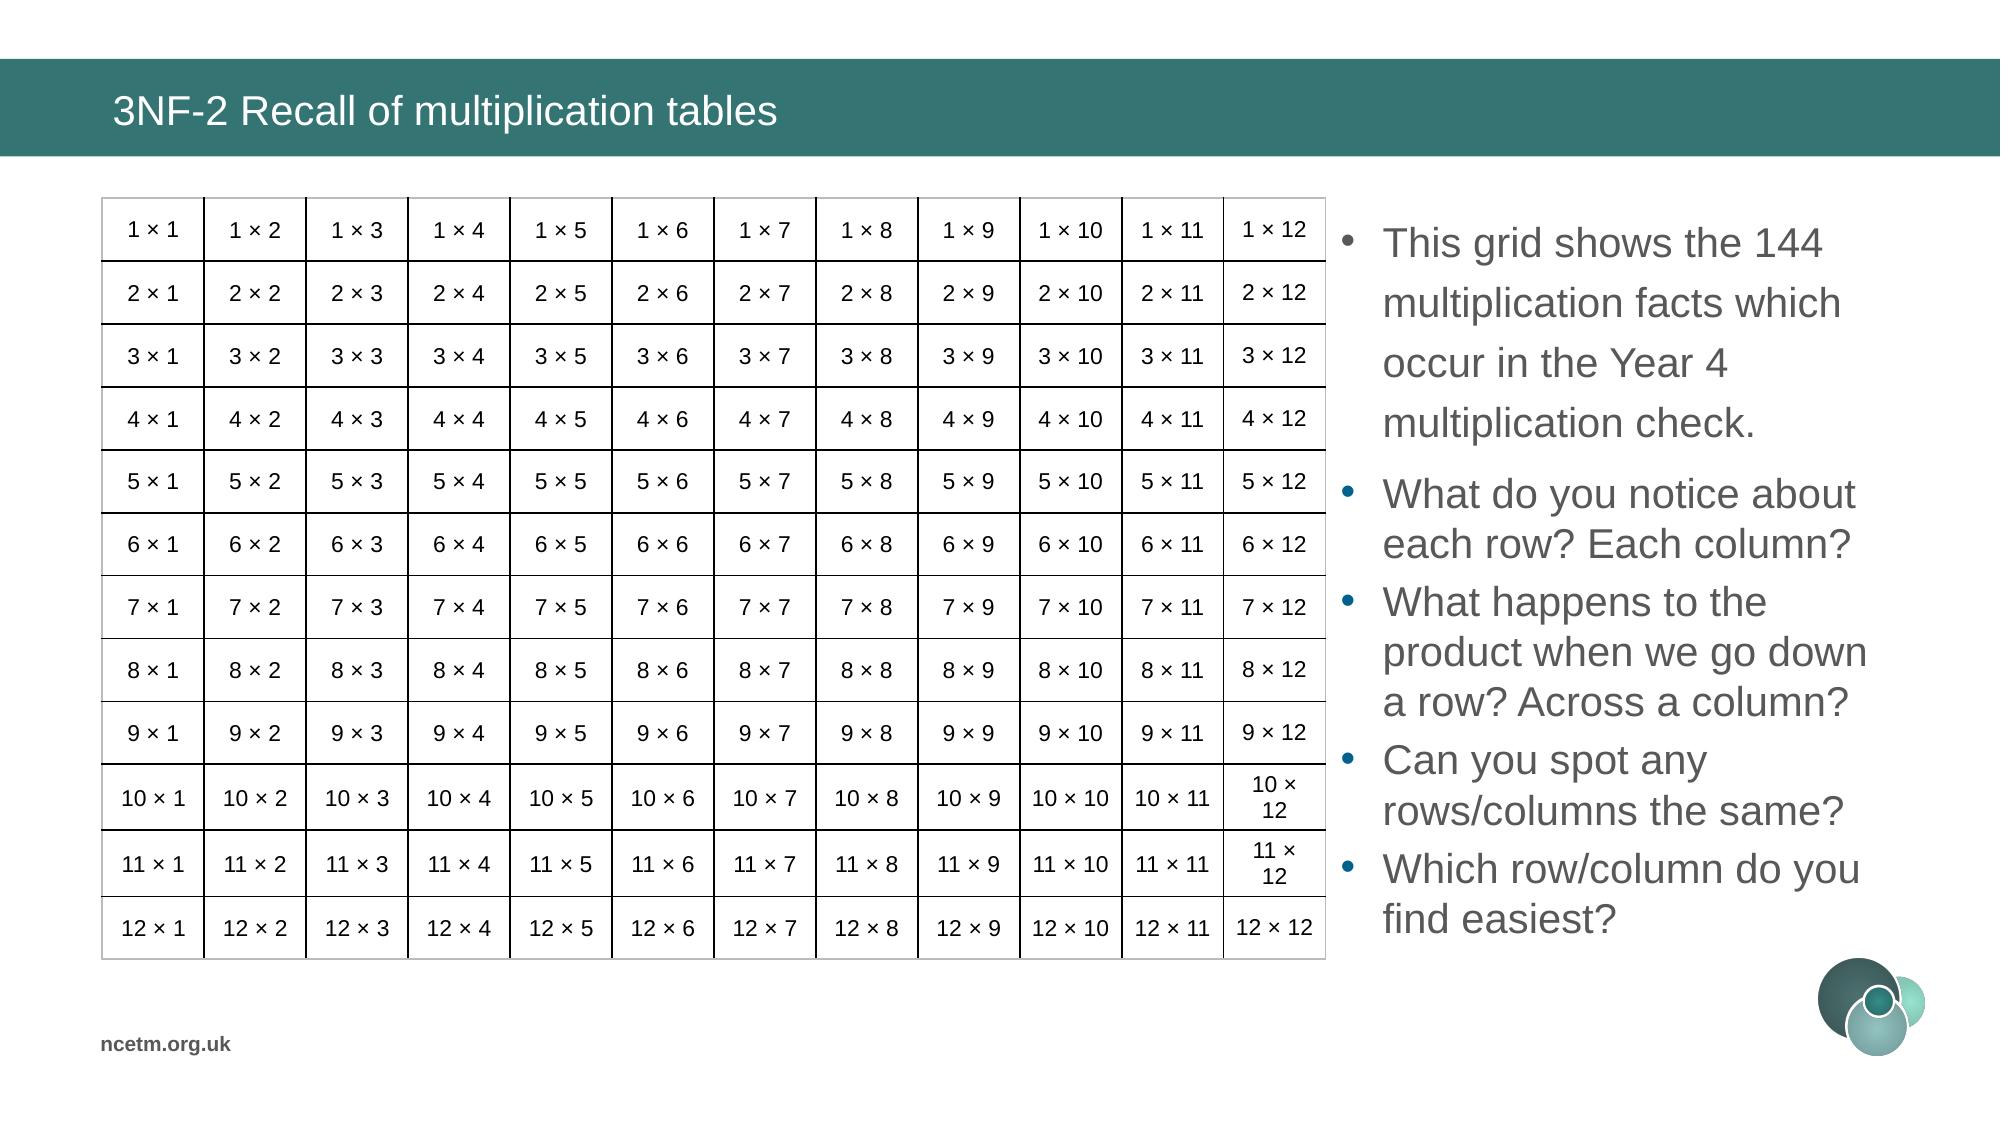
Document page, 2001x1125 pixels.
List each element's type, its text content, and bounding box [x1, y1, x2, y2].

table_cell 3 × 6 [613, 325, 713, 386]
table_cell 12 × 5 [511, 897, 611, 958]
table_cell 9 × 12 [1224, 702, 1325, 763]
table_cell 4 × 12 [1224, 388, 1325, 449]
table_cell 3 × 5 [511, 325, 611, 386]
table_header 1 × 8 [817, 199, 917, 260]
table_cell 7 × 9 [919, 576, 1019, 638]
table_cell 6 × 8 [817, 514, 917, 575]
table_cell 8 × 9 [919, 639, 1019, 701]
table_header 1 × 7 [715, 199, 815, 260]
table_cell 7 × 6 [613, 576, 713, 638]
table_cell 4 × 6 [613, 388, 713, 449]
table_cell 6 × 9 [919, 514, 1019, 575]
table_cell 10 × 8 [817, 765, 917, 829]
table_cell 10 × 1 [103, 765, 203, 829]
table_cell 5 × 5 [511, 451, 611, 512]
table_cell 11 × 3 [307, 831, 407, 896]
table_cell 8 × 1 [103, 639, 203, 701]
table_cell 4 × 4 [409, 388, 509, 449]
table_cell 8 × 11 [1123, 639, 1223, 701]
table_cell 2 × 8 [817, 262, 917, 323]
table_cell 12 × 2 [205, 897, 305, 958]
table_header 1 × 1 [103, 199, 203, 260]
table_cell 5 × 8 [817, 451, 917, 512]
table_cell 7 × 7 [715, 576, 815, 638]
table_cell 9 × 9 [919, 702, 1019, 763]
table_cell 6 × 2 [205, 514, 305, 575]
table_cell 4 × 5 [511, 388, 611, 449]
table_cell 5 × 4 [409, 451, 509, 512]
table_cell 10 × 5 [511, 765, 611, 829]
table_cell 3 × 12 [1224, 325, 1325, 386]
table_cell 2 × 12 [1224, 262, 1325, 323]
table_cell 7 × 8 [817, 576, 917, 638]
table_cell 12 × 11 [1123, 897, 1223, 958]
table_cell 4 × 10 [1021, 388, 1121, 449]
table_cell 8 × 2 [205, 639, 305, 701]
table_cell 8 × 5 [511, 639, 611, 701]
table_cell 9 × 1 [103, 702, 203, 763]
table_cell 11 × 4 [409, 831, 509, 896]
table_cell 12 × 9 [919, 897, 1019, 958]
table_cell 12 × 1 [103, 897, 203, 958]
table_cell 7 × 11 [1123, 576, 1223, 638]
table_cell 2 × 1 [103, 262, 203, 323]
table_cell 6 × 5 [511, 514, 611, 575]
table_cell 9 × 2 [205, 702, 305, 763]
table_cell 2 × 6 [613, 262, 713, 323]
table_cell 8 × 4 [409, 639, 509, 701]
table_cell 8 × 10 [1021, 639, 1121, 701]
table_cell 4 × 1 [103, 388, 203, 449]
table_cell 7 × 4 [409, 576, 509, 638]
table_cell 7 × 5 [511, 576, 611, 638]
table_cell 9 × 11 [1123, 702, 1223, 763]
table_cell 2 × 10 [1021, 262, 1121, 323]
table_cell 11 × 9 [919, 831, 1019, 896]
table_cell 10 × 4 [409, 765, 509, 829]
table_cell 11 × 12 [1224, 831, 1325, 896]
table_cell 4 × 9 [919, 388, 1019, 449]
table_cell 8 × 7 [715, 639, 815, 701]
table_cell 5 × 12 [1224, 451, 1325, 512]
table_cell 10 × 10 [1021, 765, 1121, 829]
table_cell 11 × 11 [1123, 831, 1223, 896]
table_cell 9 × 3 [307, 702, 407, 763]
table_cell 5 × 6 [613, 451, 713, 512]
table_header 1 × 10 [1021, 199, 1121, 260]
table_cell 3 × 4 [409, 325, 509, 386]
table_cell 11 × 6 [613, 831, 713, 896]
table_cell 11 × 2 [205, 831, 305, 896]
table_cell 7 × 1 [103, 576, 203, 638]
table_cell 5 × 11 [1123, 451, 1223, 512]
table_cell 5 × 7 [715, 451, 815, 512]
table_cell 2 × 5 [511, 262, 611, 323]
table_cell 12 × 7 [715, 897, 815, 958]
table_header 1 × 11 [1123, 199, 1223, 260]
table_cell 5 × 1 [103, 451, 203, 512]
table_cell 3 × 11 [1123, 325, 1223, 386]
table_cell 4 × 11 [1123, 388, 1223, 449]
table_cell 12 × 12 [1224, 897, 1325, 958]
table_cell 6 × 12 [1224, 514, 1325, 575]
table_cell 6 × 6 [613, 514, 713, 575]
table_cell 10 × 9 [919, 765, 1019, 829]
table_header 1 × 6 [613, 199, 713, 260]
table_cell 3 × 7 [715, 325, 815, 386]
table_cell 4 × 7 [715, 388, 815, 449]
table_header 1 × 5 [511, 199, 611, 260]
table_cell 10 × 6 [613, 765, 713, 829]
table_cell 2 × 2 [205, 262, 305, 323]
table_header 1 × 2 [205, 199, 305, 260]
table_cell 3 × 9 [919, 325, 1019, 386]
table_cell 2 × 4 [409, 262, 509, 323]
table_cell 11 × 8 [817, 831, 917, 896]
table_cell 4 × 2 [205, 388, 305, 449]
table_cell 11 × 1 [103, 831, 203, 896]
title 3NF-2 Recall of multiplication tables [97, 76, 1945, 147]
table_cell 7 × 3 [307, 576, 407, 638]
table_cell 4 × 8 [817, 388, 917, 449]
table_header 1 × 3 [307, 199, 407, 260]
table_cell 12 × 6 [613, 897, 713, 958]
table_cell 9 × 10 [1021, 702, 1121, 763]
table_cell 10 × 12 [1224, 765, 1325, 829]
table_cell 2 × 9 [919, 262, 1019, 323]
table_cell 8 × 12 [1224, 639, 1325, 701]
table_cell 6 × 10 [1021, 514, 1121, 575]
table_cell 8 × 6 [613, 639, 713, 701]
table_cell 6 × 7 [715, 514, 815, 575]
table_cell 6 × 11 [1123, 514, 1223, 575]
table_cell 10 × 2 [205, 765, 305, 829]
picture [1818, 958, 1925, 1056]
text_box This grid shows the 144 multiplication facts which occur in the Year 4 multiplication check. What do you notice about each row? Each column? What happens to the product when we go down a row? Across a column? Can you spot any rows/columns the same? Which row/column do you find easiest? [1325, 198, 1900, 968]
table_cell 8 × 3 [307, 639, 407, 701]
table_cell 7 × 12 [1224, 576, 1325, 638]
table_cell 5 × 2 [205, 451, 305, 512]
table_cell 6 × 1 [103, 514, 203, 575]
table_cell 9 × 5 [511, 702, 611, 763]
table_cell 10 × 11 [1123, 765, 1223, 829]
table_cell 12 × 10 [1021, 897, 1121, 958]
table_cell 3 × 2 [205, 325, 305, 386]
table_header 1 × 4 [409, 199, 509, 260]
table_cell 3 × 8 [817, 325, 917, 386]
table_cell 12 × 4 [409, 897, 509, 958]
table_cell 4 × 3 [307, 388, 407, 449]
table_cell 9 × 6 [613, 702, 713, 763]
table_cell 11 × 5 [511, 831, 611, 896]
table_cell 8 × 8 [817, 639, 917, 701]
table_cell 6 × 3 [307, 514, 407, 575]
table_cell 2 × 7 [715, 262, 815, 323]
table_cell 11 × 7 [715, 831, 815, 896]
table_cell 2 × 3 [307, 262, 407, 323]
table_cell 5 × 9 [919, 451, 1019, 512]
table_cell 3 × 1 [103, 325, 203, 386]
table_cell 7 × 2 [205, 576, 305, 638]
table_cell 12 × 3 [307, 897, 407, 958]
table_cell 5 × 3 [307, 451, 407, 512]
table_cell 9 × 7 [715, 702, 815, 763]
table_cell 6 × 4 [409, 514, 509, 575]
table_cell 9 × 4 [409, 702, 509, 763]
table_cell 2 × 11 [1123, 262, 1223, 323]
table_header 1 × 9 [919, 199, 1019, 260]
table_cell 9 × 8 [817, 702, 917, 763]
table_cell 3 × 10 [1021, 325, 1121, 386]
table_cell 7 × 10 [1021, 576, 1121, 638]
table_cell 3 × 3 [307, 325, 407, 386]
table_cell 10 × 3 [307, 765, 407, 829]
table_cell 10 × 7 [715, 765, 815, 829]
table_cell 11 × 10 [1021, 831, 1121, 896]
table_cell 12 × 8 [817, 897, 917, 958]
table_cell 5 × 10 [1021, 451, 1121, 512]
table_header 1 × 12 [1224, 199, 1325, 260]
